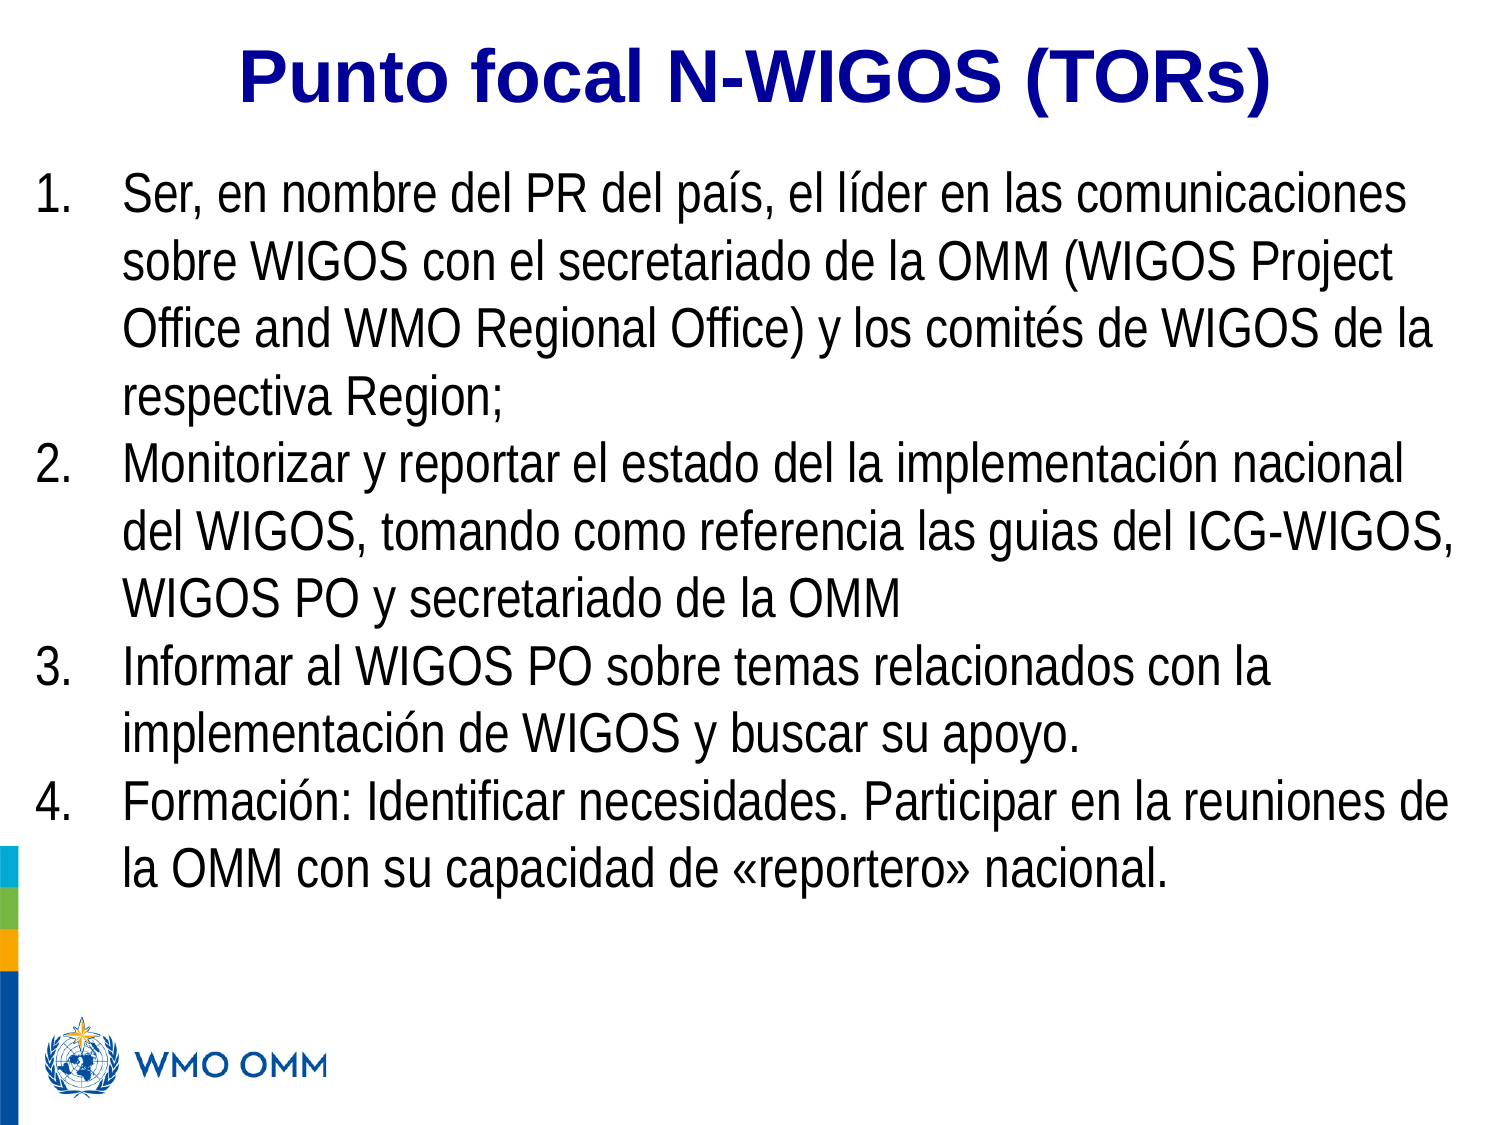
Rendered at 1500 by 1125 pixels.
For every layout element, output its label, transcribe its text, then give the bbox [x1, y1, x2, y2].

title Punto focal N-WIGOS (TORs) [41, 7, 1471, 138]
text_box Ser, en nombre del PR del país, el líder en las comunicaciones sobre WIGOS con el secretariado de la OMM (WIGOS Project Office and WMO Regional Office) y los comités de WIGOS de la respectiva Region; Monitorizar y reportar el estado del la implementación nacional del WIGOS, tomando como referencia las guias del ICG-WIGOS, WIGOS PO y secretariado de la OMM Informar al WIGOS PO sobre temas relacionados con la implementación de WIGOS y buscar su apoyo. Formación: Identificar necesidades. Participar en la reuniones de la OMM con su capacidad de «reportero» nacional. [20, 148, 1474, 1035]
picture [0, 845, 327, 1125]
